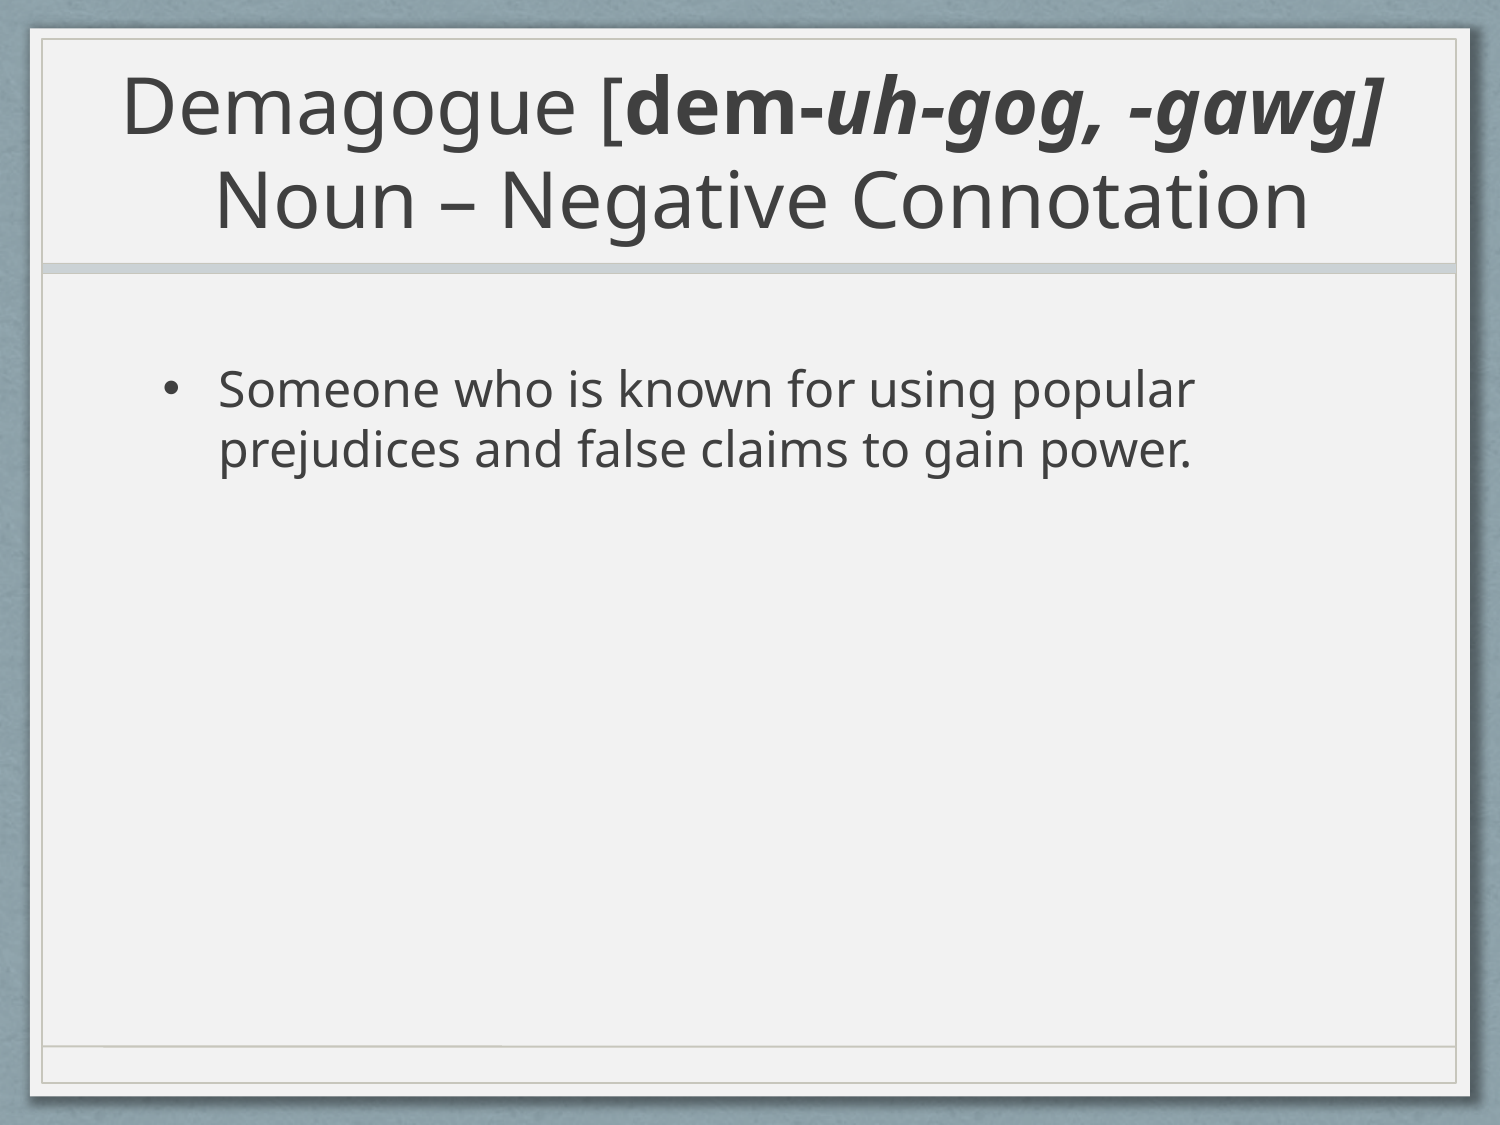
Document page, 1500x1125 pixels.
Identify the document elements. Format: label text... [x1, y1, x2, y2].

list Someone who is known for using popular prejudices and false claims to gain power. [147, 350, 1353, 995]
title Demagogue [dem-uh-gog, -gawg] Noun – Negative Connotation [99, 40, 1425, 260]
